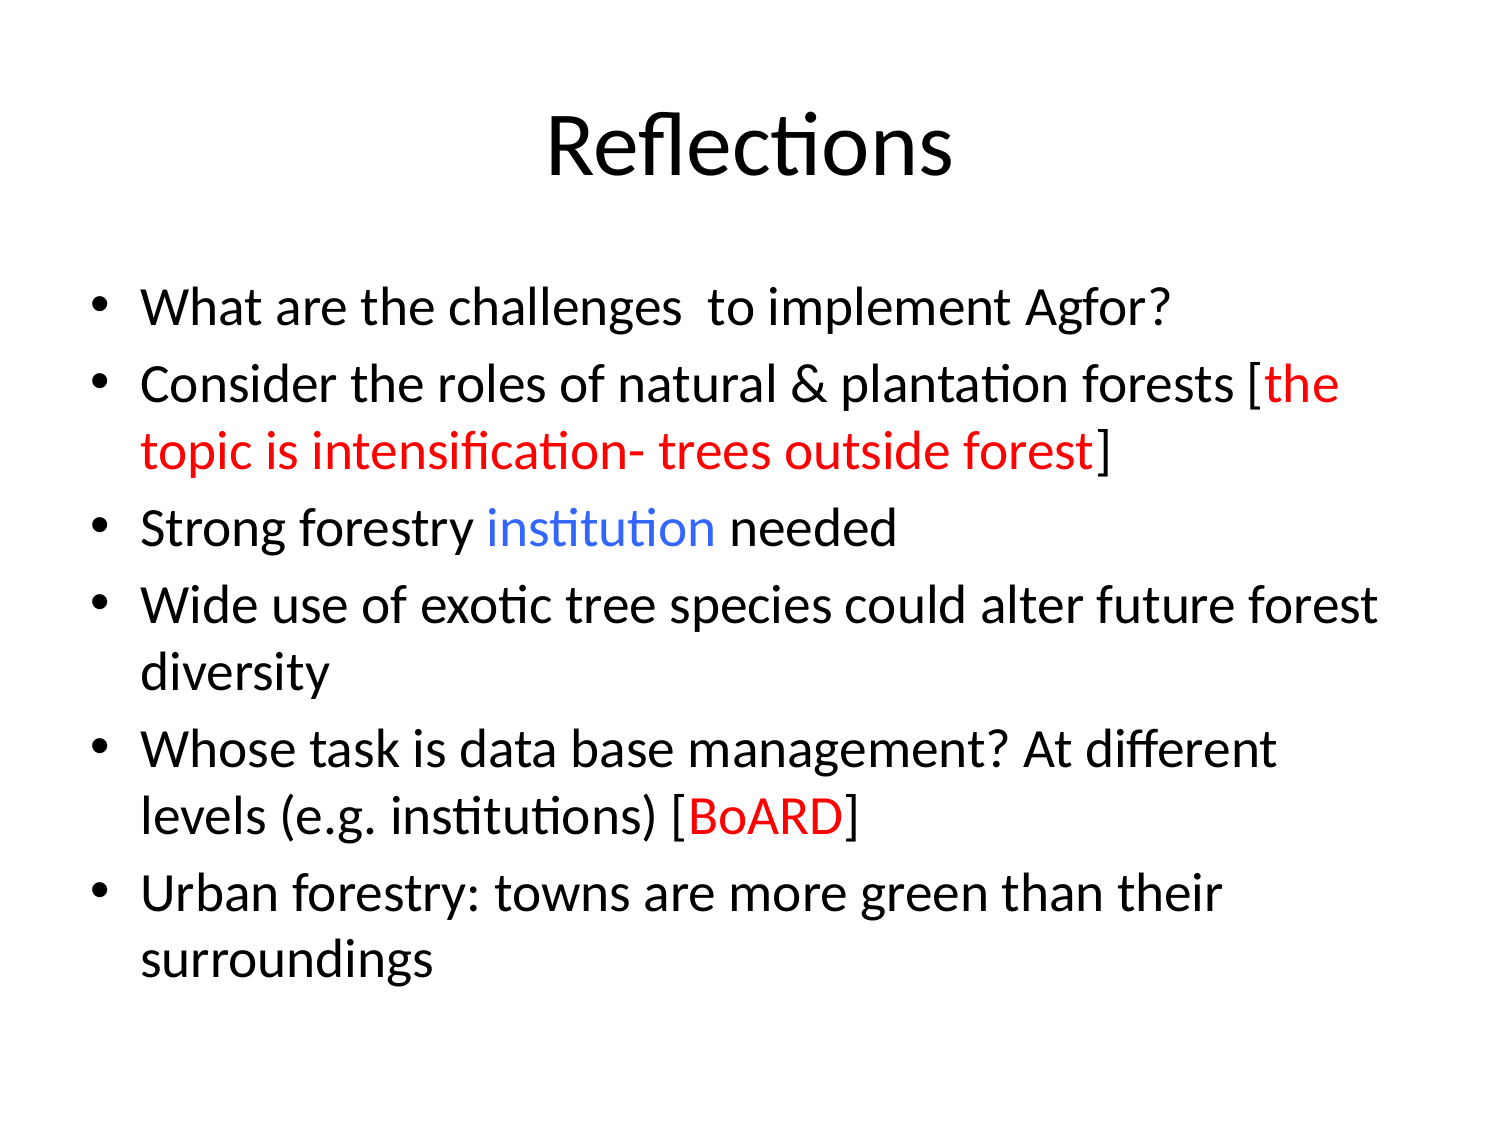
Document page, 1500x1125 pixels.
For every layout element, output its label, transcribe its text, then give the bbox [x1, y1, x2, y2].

title Reflections [75, 45, 1425, 233]
list What are the challenges to implement Agfor? Consider the roles of natural & plantation forests [the topic is intensification- trees outside forest] Strong forestry institution needed Wide use of exotic tree species could alter future forest diversity Whose task is data base management? At different levels (e.g. institutions) [BoARD] Urban forestry: towns are more green than their surroundings [75, 262, 1425, 1005]
